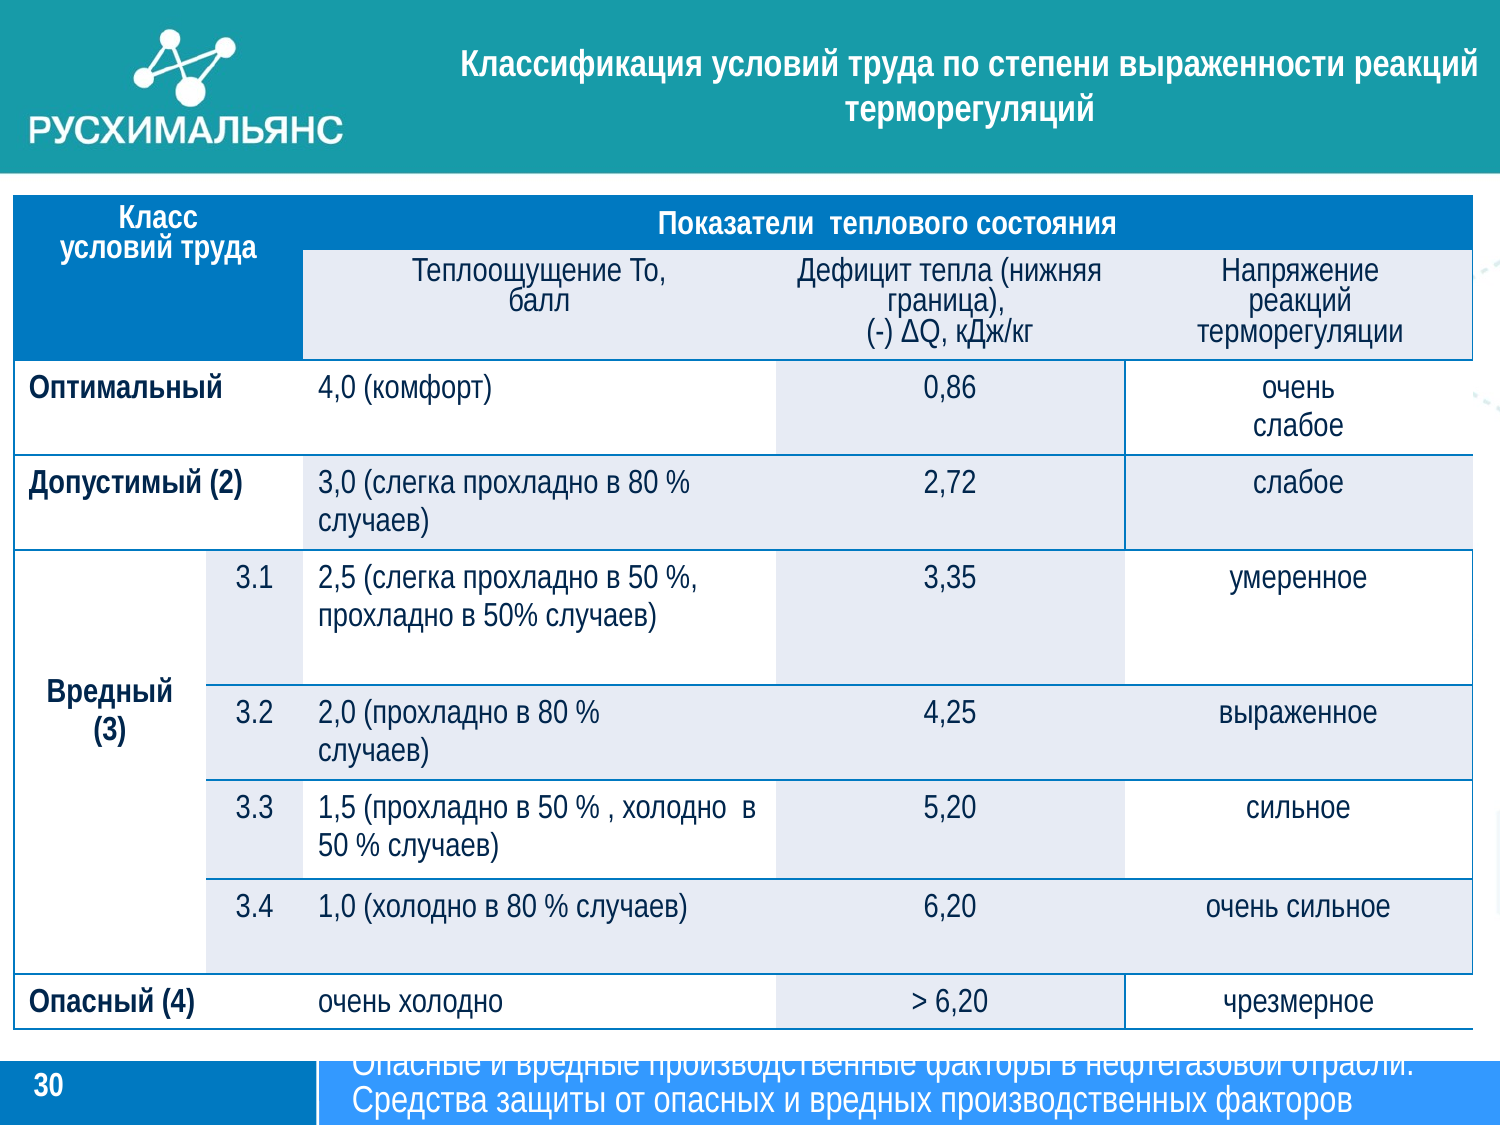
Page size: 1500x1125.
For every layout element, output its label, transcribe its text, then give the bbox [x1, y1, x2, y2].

slide_number 29 [33, 1068, 278, 1122]
footer Опасные и вредные производственные факторы в нефтегазовой отрасли. Средства защиты от опасных и вредных производственных факторов [351, 1067, 1500, 1122]
picture [0, 0, 1500, 1061]
